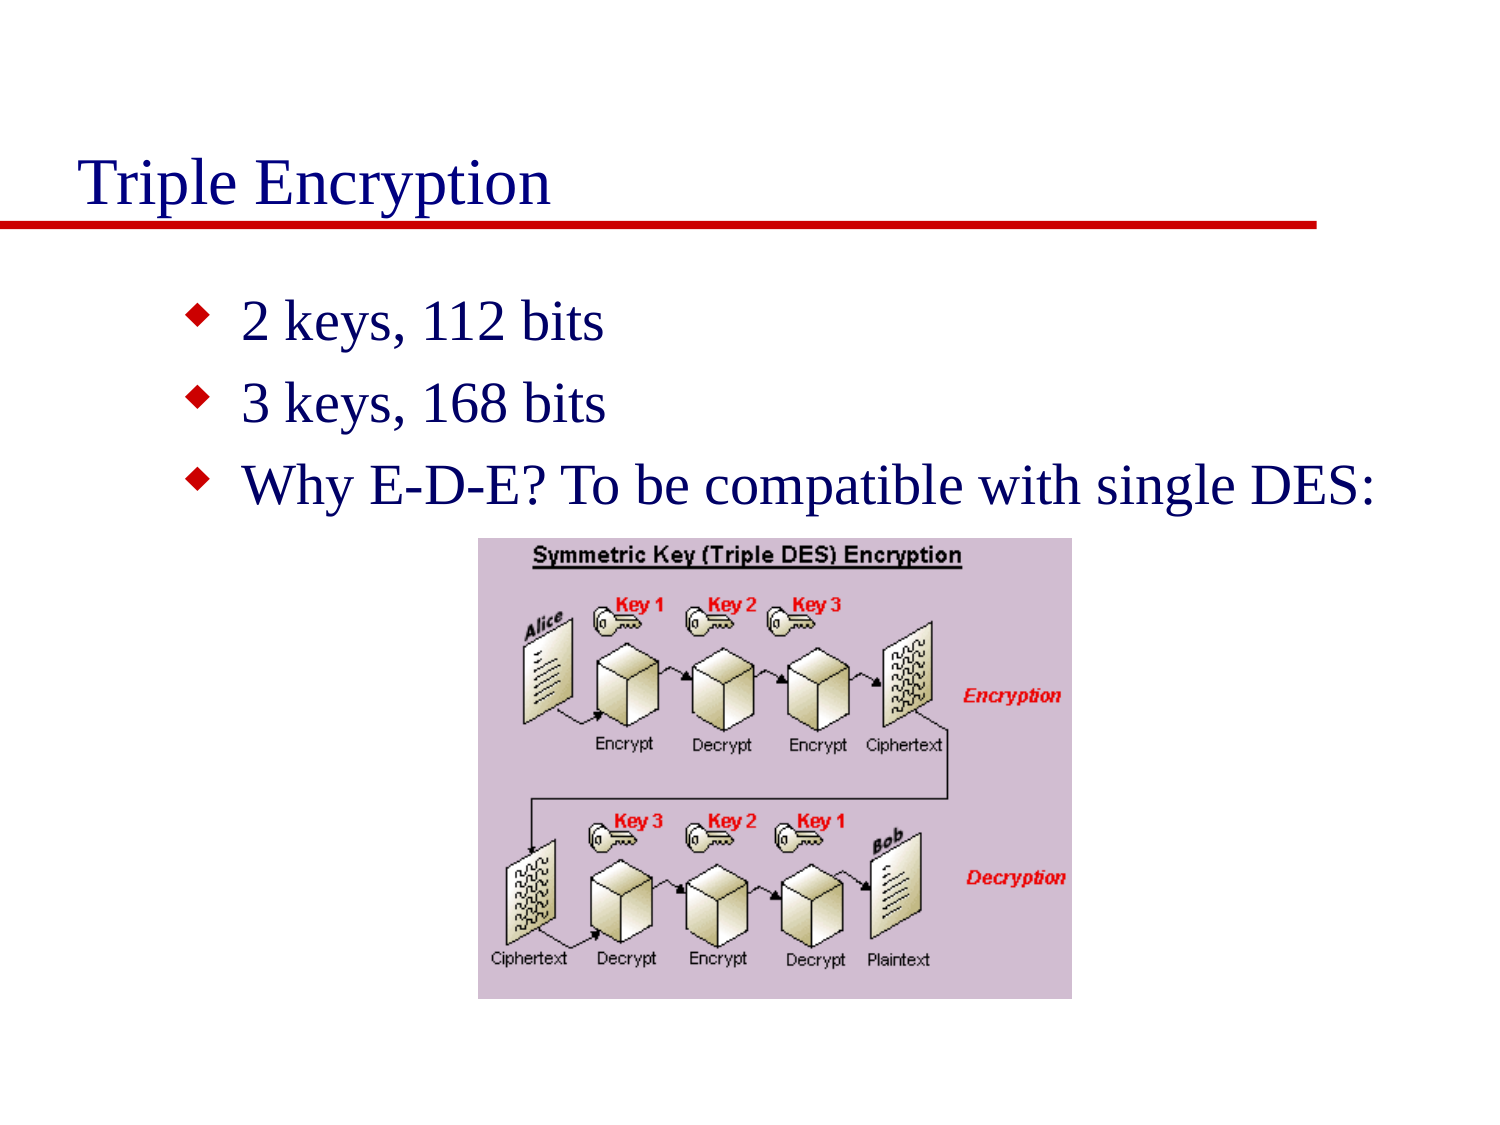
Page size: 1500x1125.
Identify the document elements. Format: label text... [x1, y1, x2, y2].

title Triple Encryption [62, 43, 1338, 226]
list 2 keys, 112 bits 3 keys, 168 bits Why E-D-E? To be compatible with single DES: [169, 274, 1438, 951]
picture [477, 538, 1073, 999]
